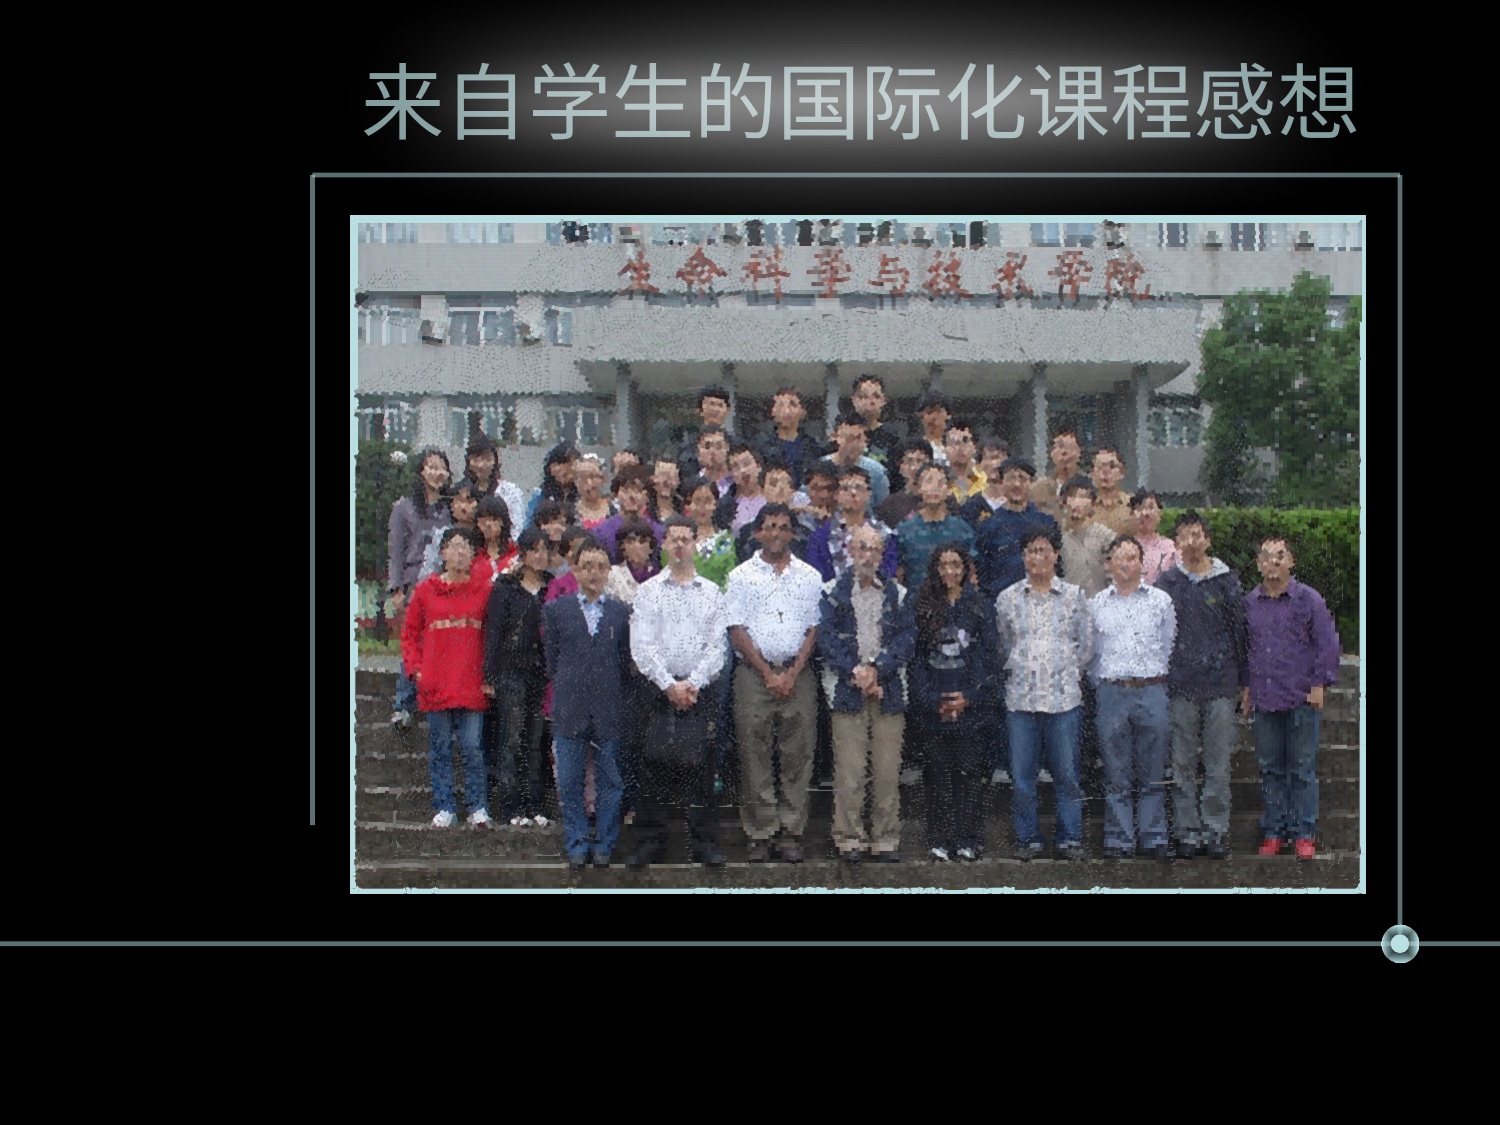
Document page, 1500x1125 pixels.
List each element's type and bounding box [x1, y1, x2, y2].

text_box [74, 0, 1500, 276]
text_box [1380, 924, 1419, 963]
picture [349, 215, 1367, 895]
